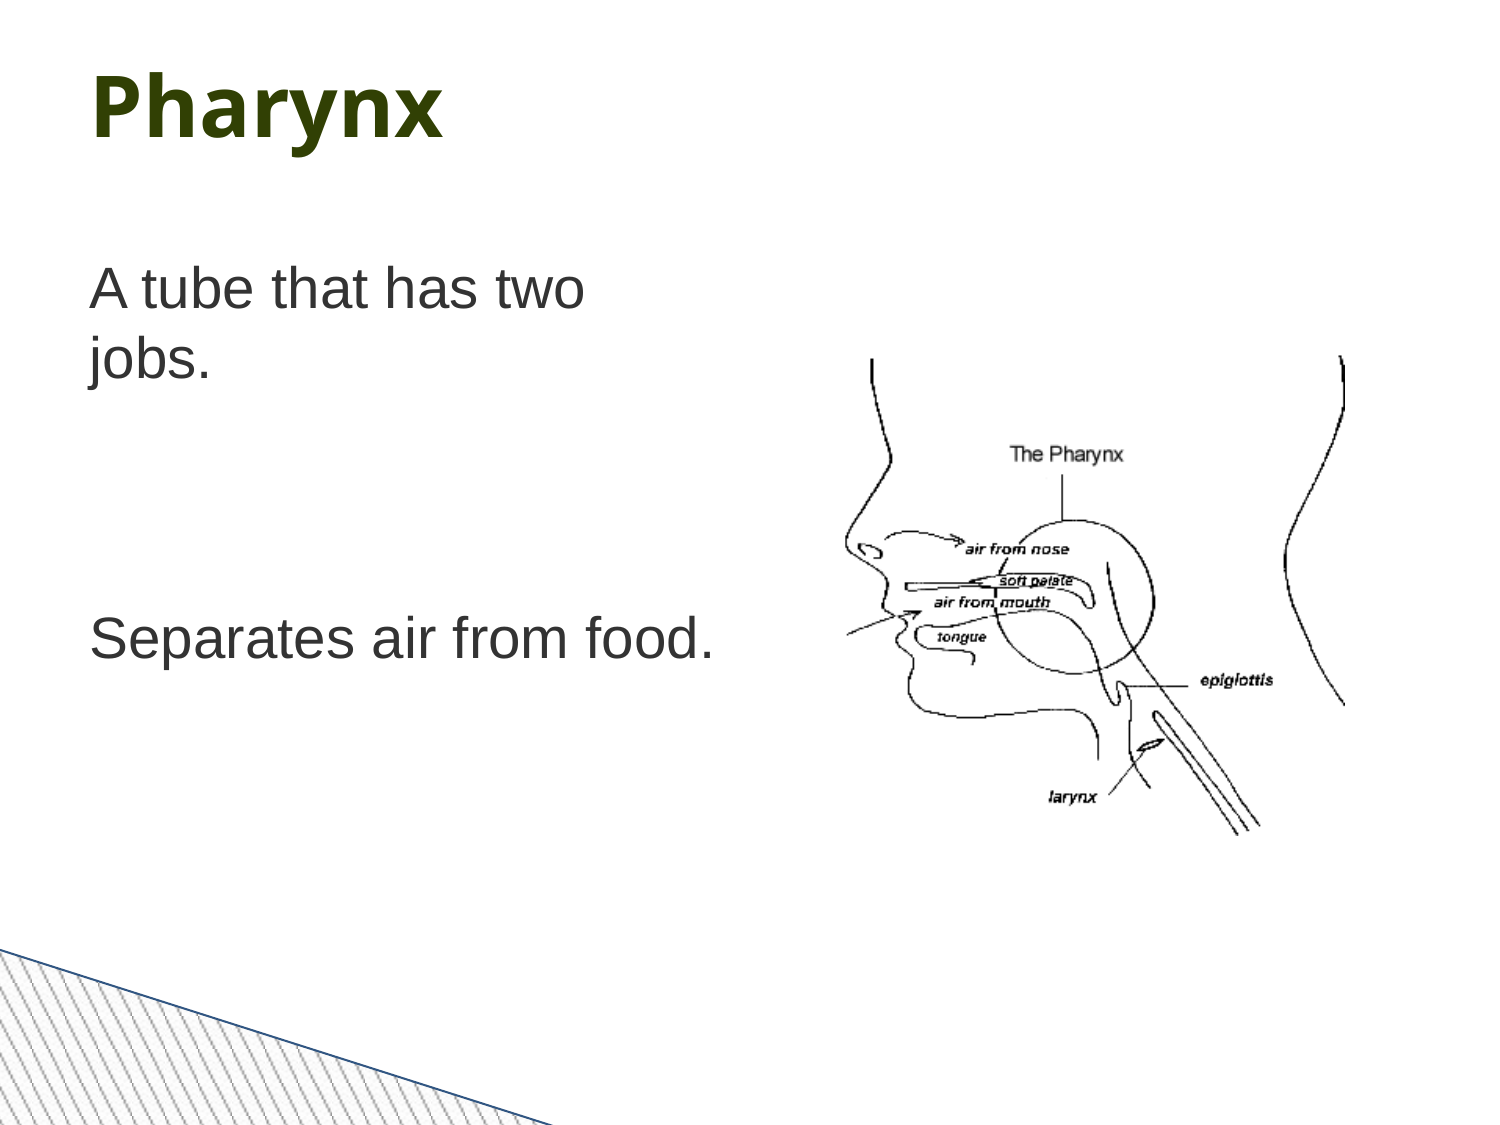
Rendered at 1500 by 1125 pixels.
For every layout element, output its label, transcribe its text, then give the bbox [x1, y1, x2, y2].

text_box [762, 243, 1425, 986]
text_box Pharynx [75, 45, 1425, 233]
picture [0, 952, 543, 1125]
picture [844, 325, 1345, 836]
text_box A tube that has two jobs. Separates air from food. [75, 243, 738, 986]
